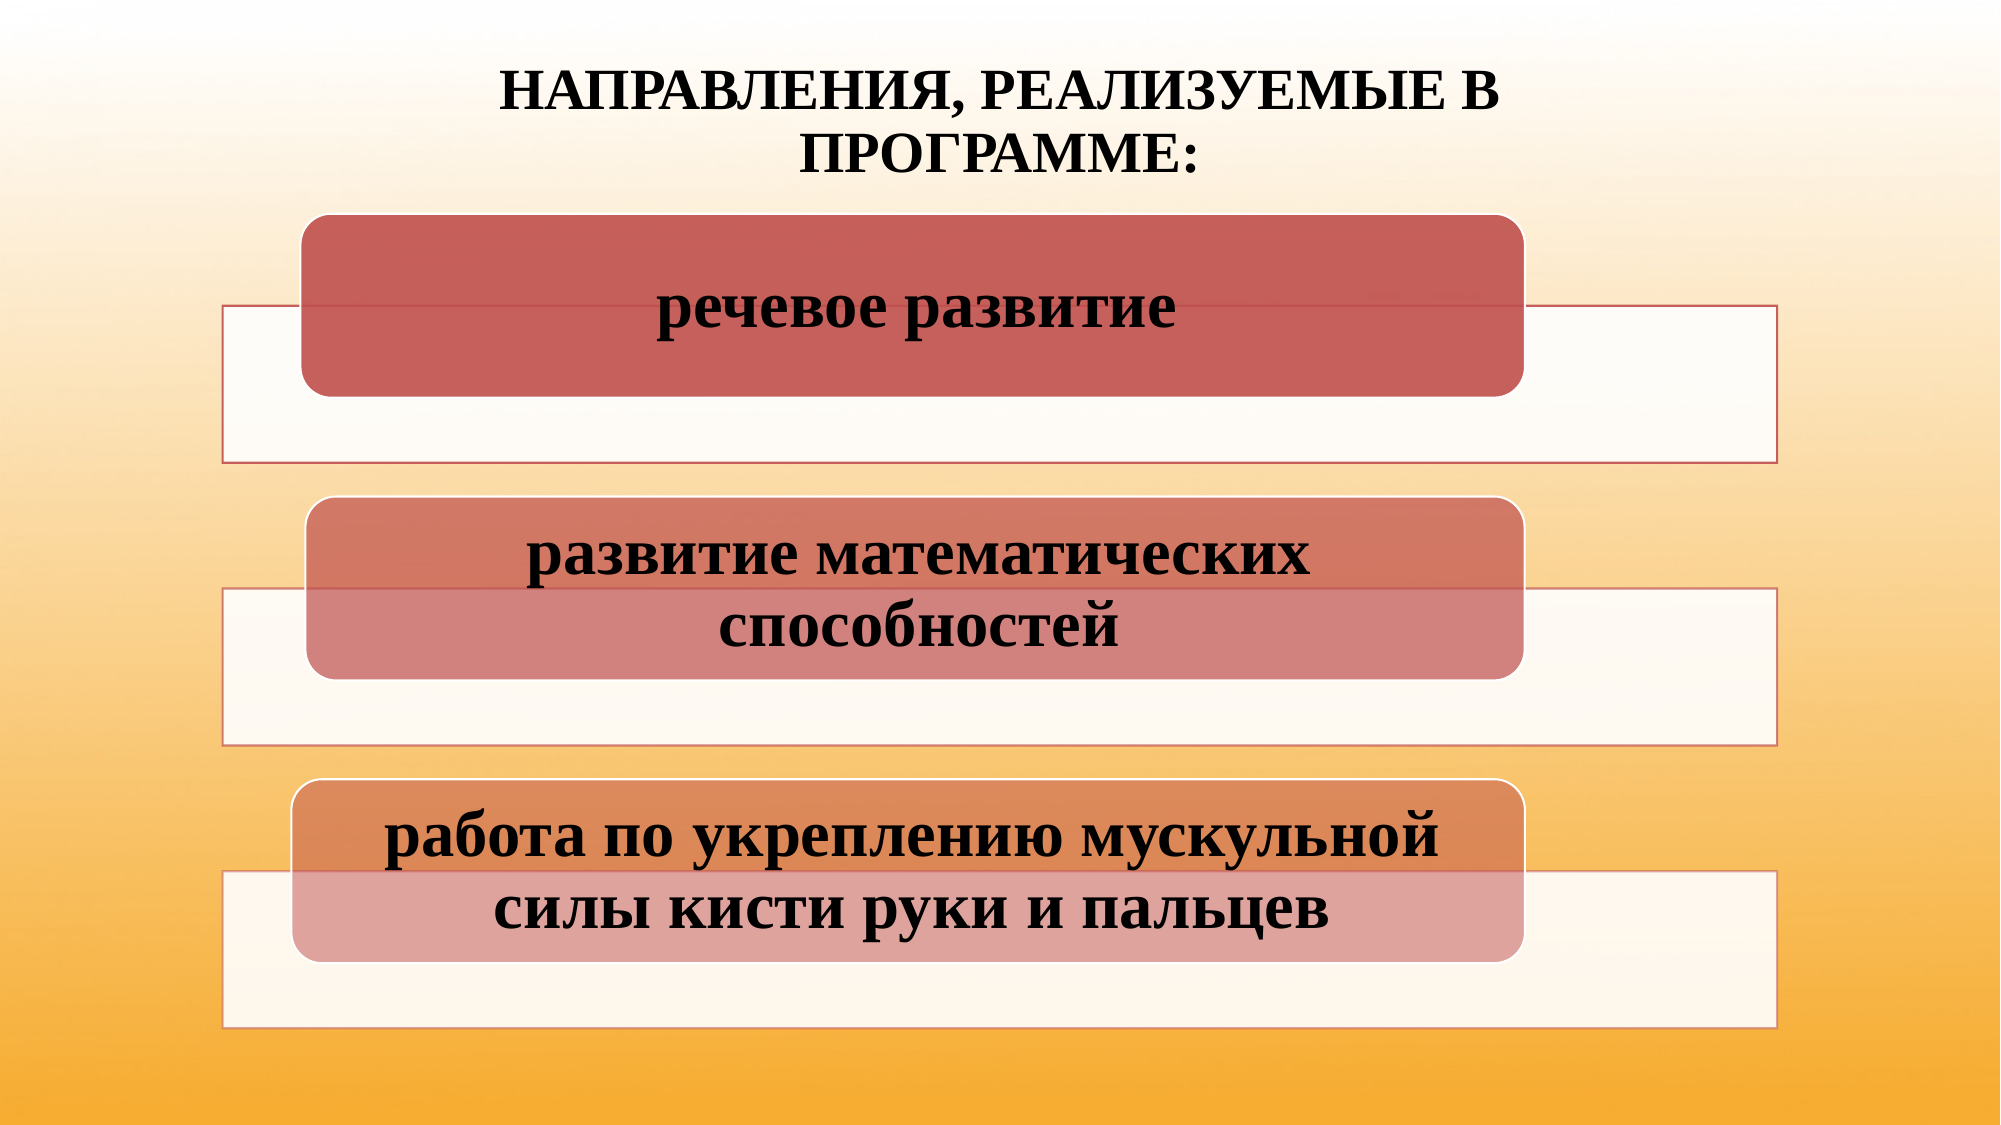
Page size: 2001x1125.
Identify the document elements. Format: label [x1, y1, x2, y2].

picture [0, 0, 2000, 1125]
text_box [222, 210, 1778, 1032]
